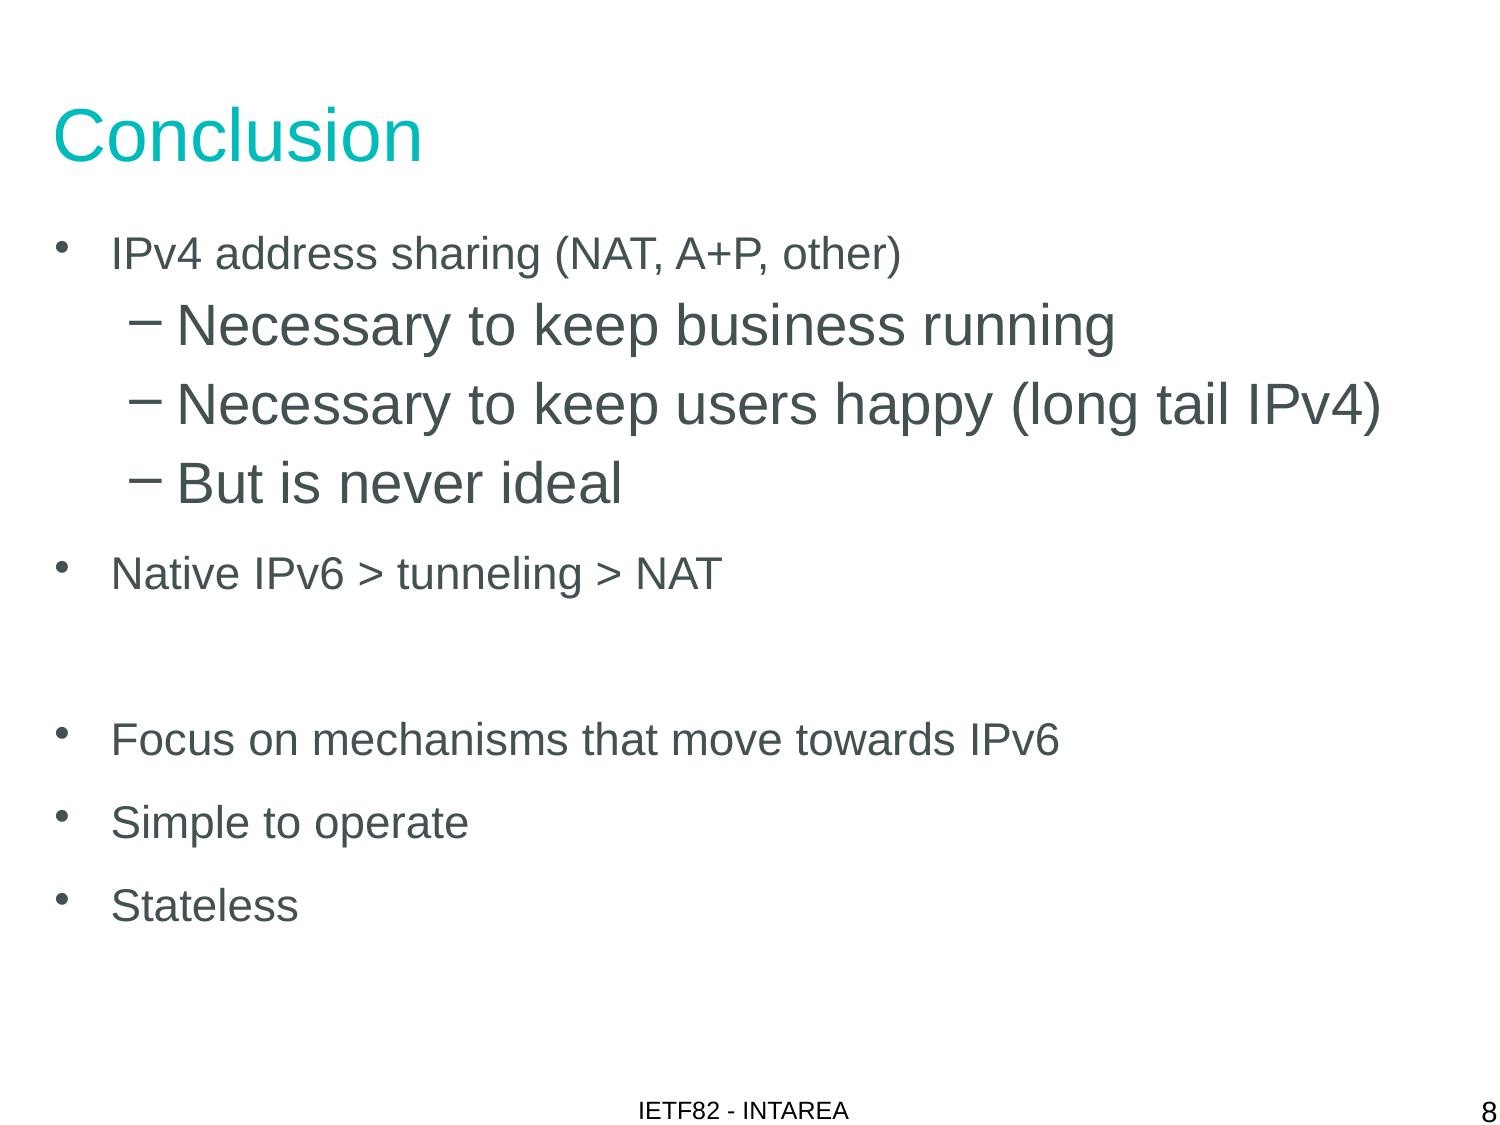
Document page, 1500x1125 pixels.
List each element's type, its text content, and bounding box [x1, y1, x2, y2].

footer IETF82 - INTAREA [462, 1087, 1026, 1125]
title Conclusion [37, 70, 1447, 209]
slide_number 8 [1162, 1085, 1500, 1125]
list IPv4 address sharing (NAT, A+P, other) Necessary to keep business running Necessary to keep users happy (long tail IPv4) But is never ideal Native IPv6 > tunneling > NAT Focus on mechanisms that move towards IPv6 Simple to operate Stateless [39, 220, 1447, 1036]
